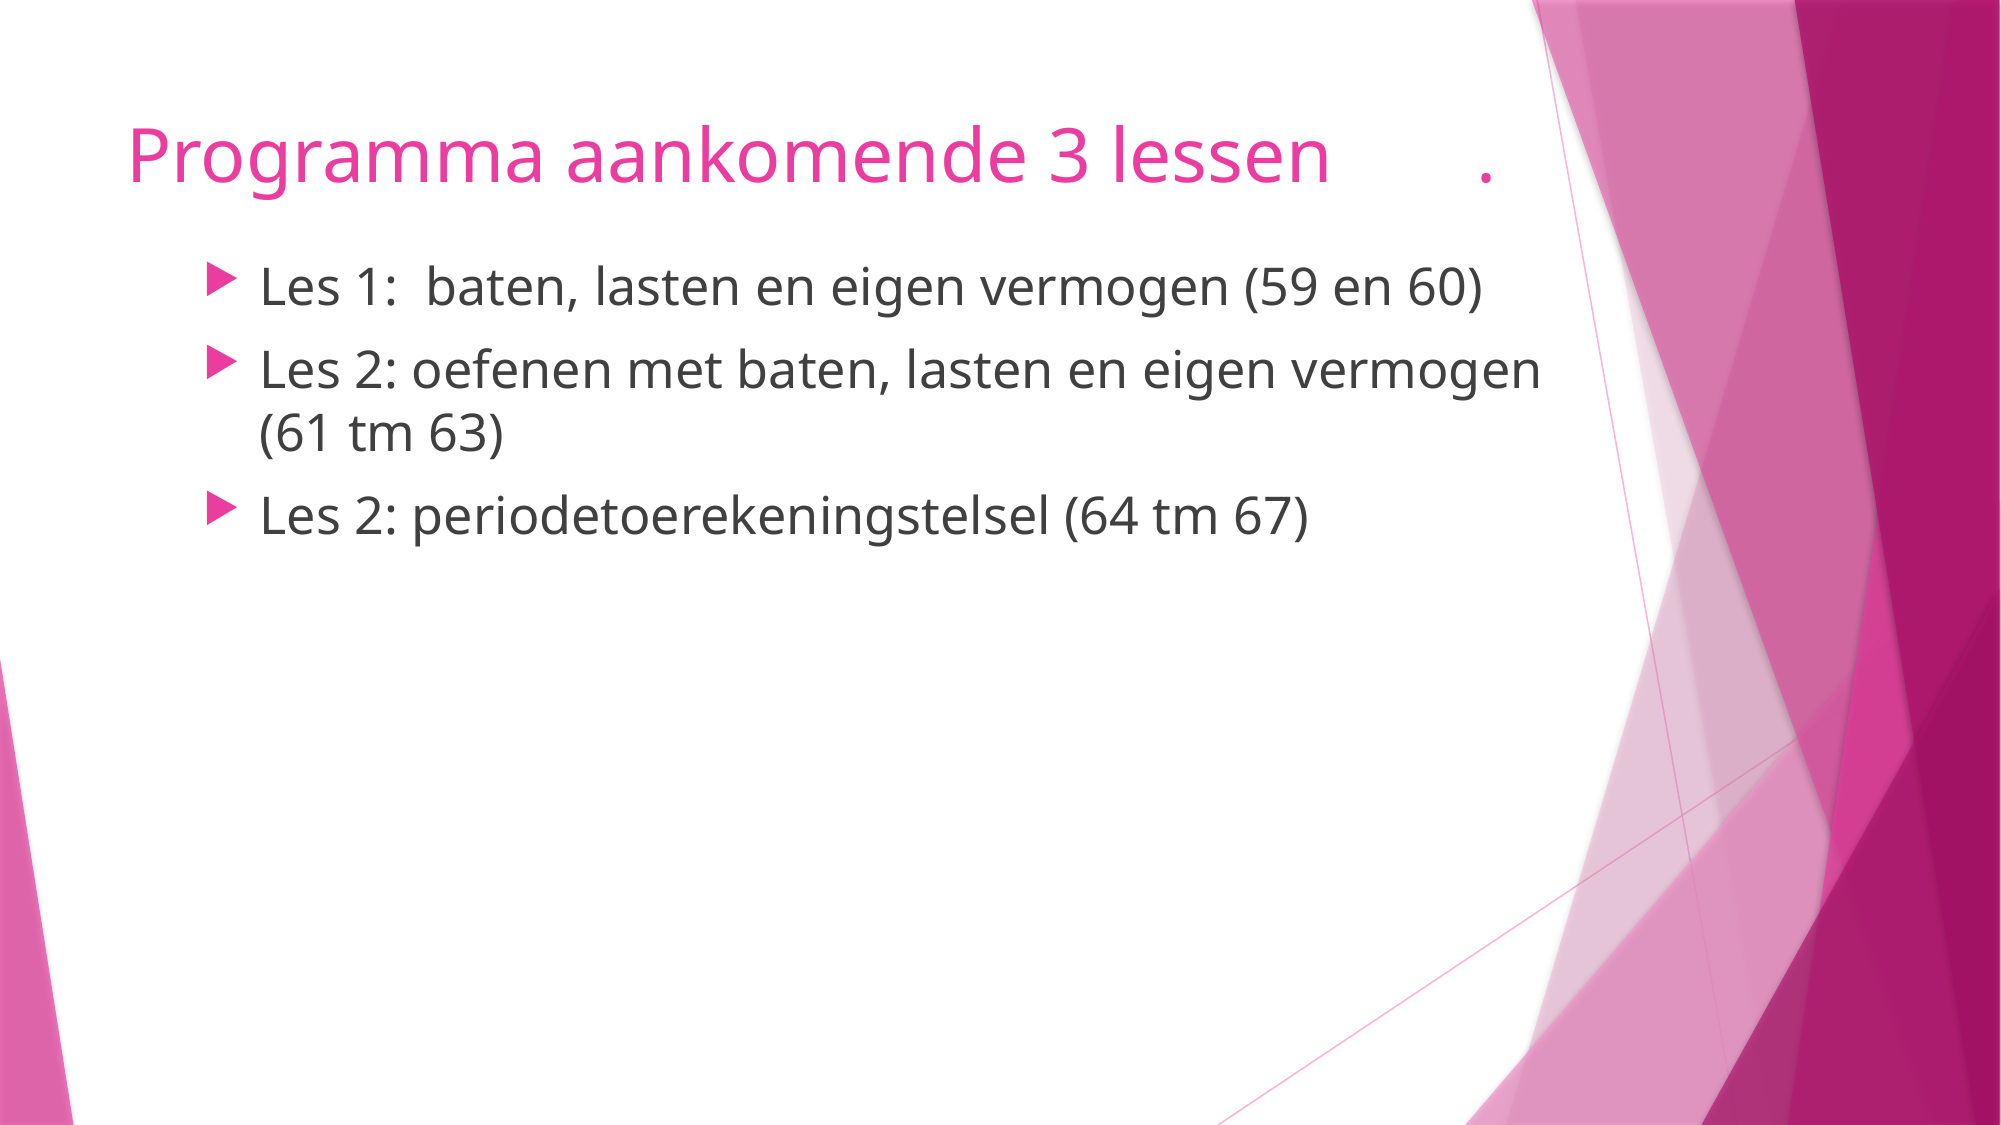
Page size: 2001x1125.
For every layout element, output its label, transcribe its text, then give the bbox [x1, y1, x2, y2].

list Les 1: baten, lasten en eigen vermogen (59 en 60) Les 2: oefenen met baten, lasten en eigen vermogen (61 tm 63) Les 2: periodetoerekeningstelsel (64 tm 67) [188, 246, 1599, 883]
title Programma aankomende 3 lessen . [111, 99, 1522, 317]
